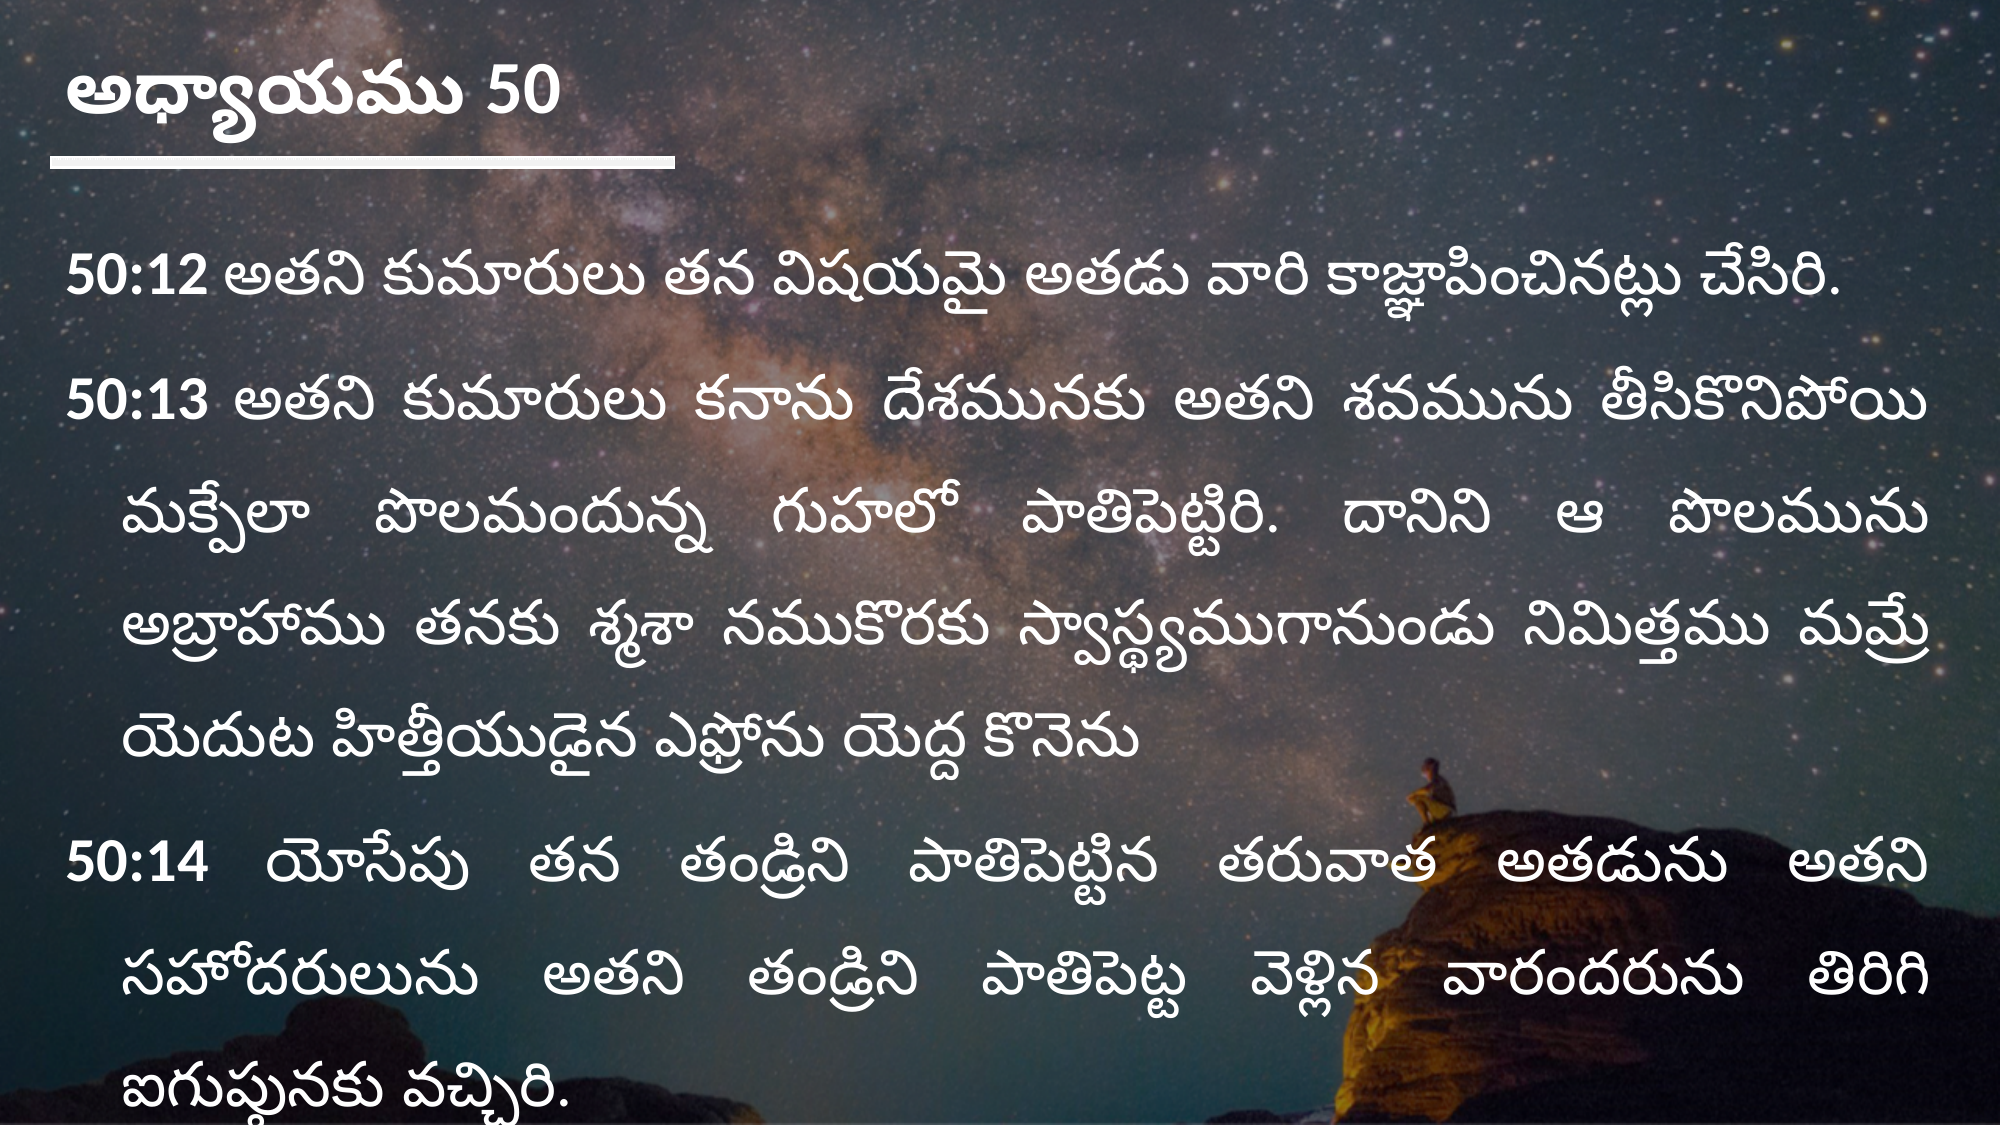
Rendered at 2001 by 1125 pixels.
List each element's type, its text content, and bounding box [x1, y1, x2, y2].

title అధ్యాయము 50 [50, 0, 1925, 167]
list 50:12 అతని కుమారులు తన విషయమై అతడు వారి కాజ్ఞాపించినట్లు చేసిరి. 50:13 అతని కుమారులు కనాను దేశమునకు అతని శవమును తీసికొనిపోయి మక్పేలా పొలమందున్న గుహలో పాతిపెట్టిరి. దానిని ఆ పొలమును అబ్రాహాము తనకు శ్మశా నముకొరకు స్వాస్థ్యముగానుండు నిమిత్తము మమ్రే యెదుట హిత్తీయుడైన ఎఫ్రోను యెద్ద కొనెను 50:14 యోసేపు తన తండ్రిని పాతిపెట్టిన తరువాత అతడును అతని సహోదరులును అతని తండ్రిని పాతిపెట్ట వెళ్లిన వారందరును తిరిగి ఐగుప్తునకు వచ్చిరి. [50, 187, 1946, 1063]
picture [0, 0, 2000, 1125]
